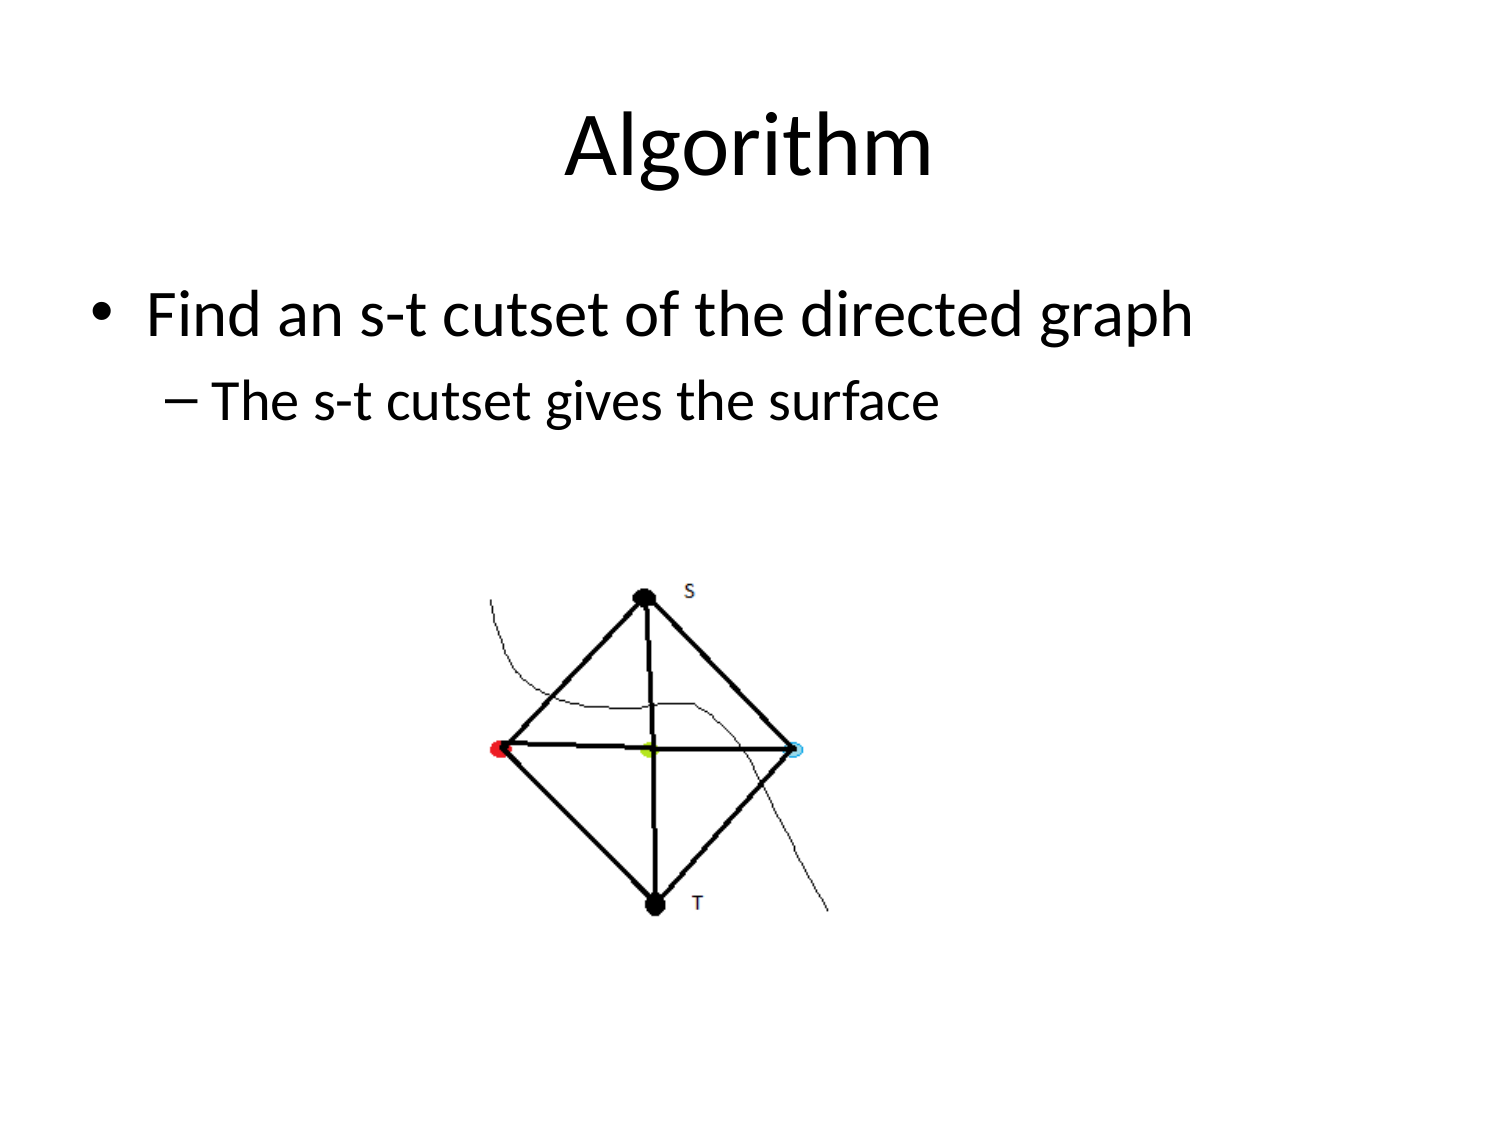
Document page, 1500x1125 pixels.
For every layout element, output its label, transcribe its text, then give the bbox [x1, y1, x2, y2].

picture [362, 512, 938, 1015]
list Find an s-t cutset of the directed graph The s-t cutset gives the surface [75, 262, 1425, 1005]
title Algorithm [75, 45, 1425, 233]
